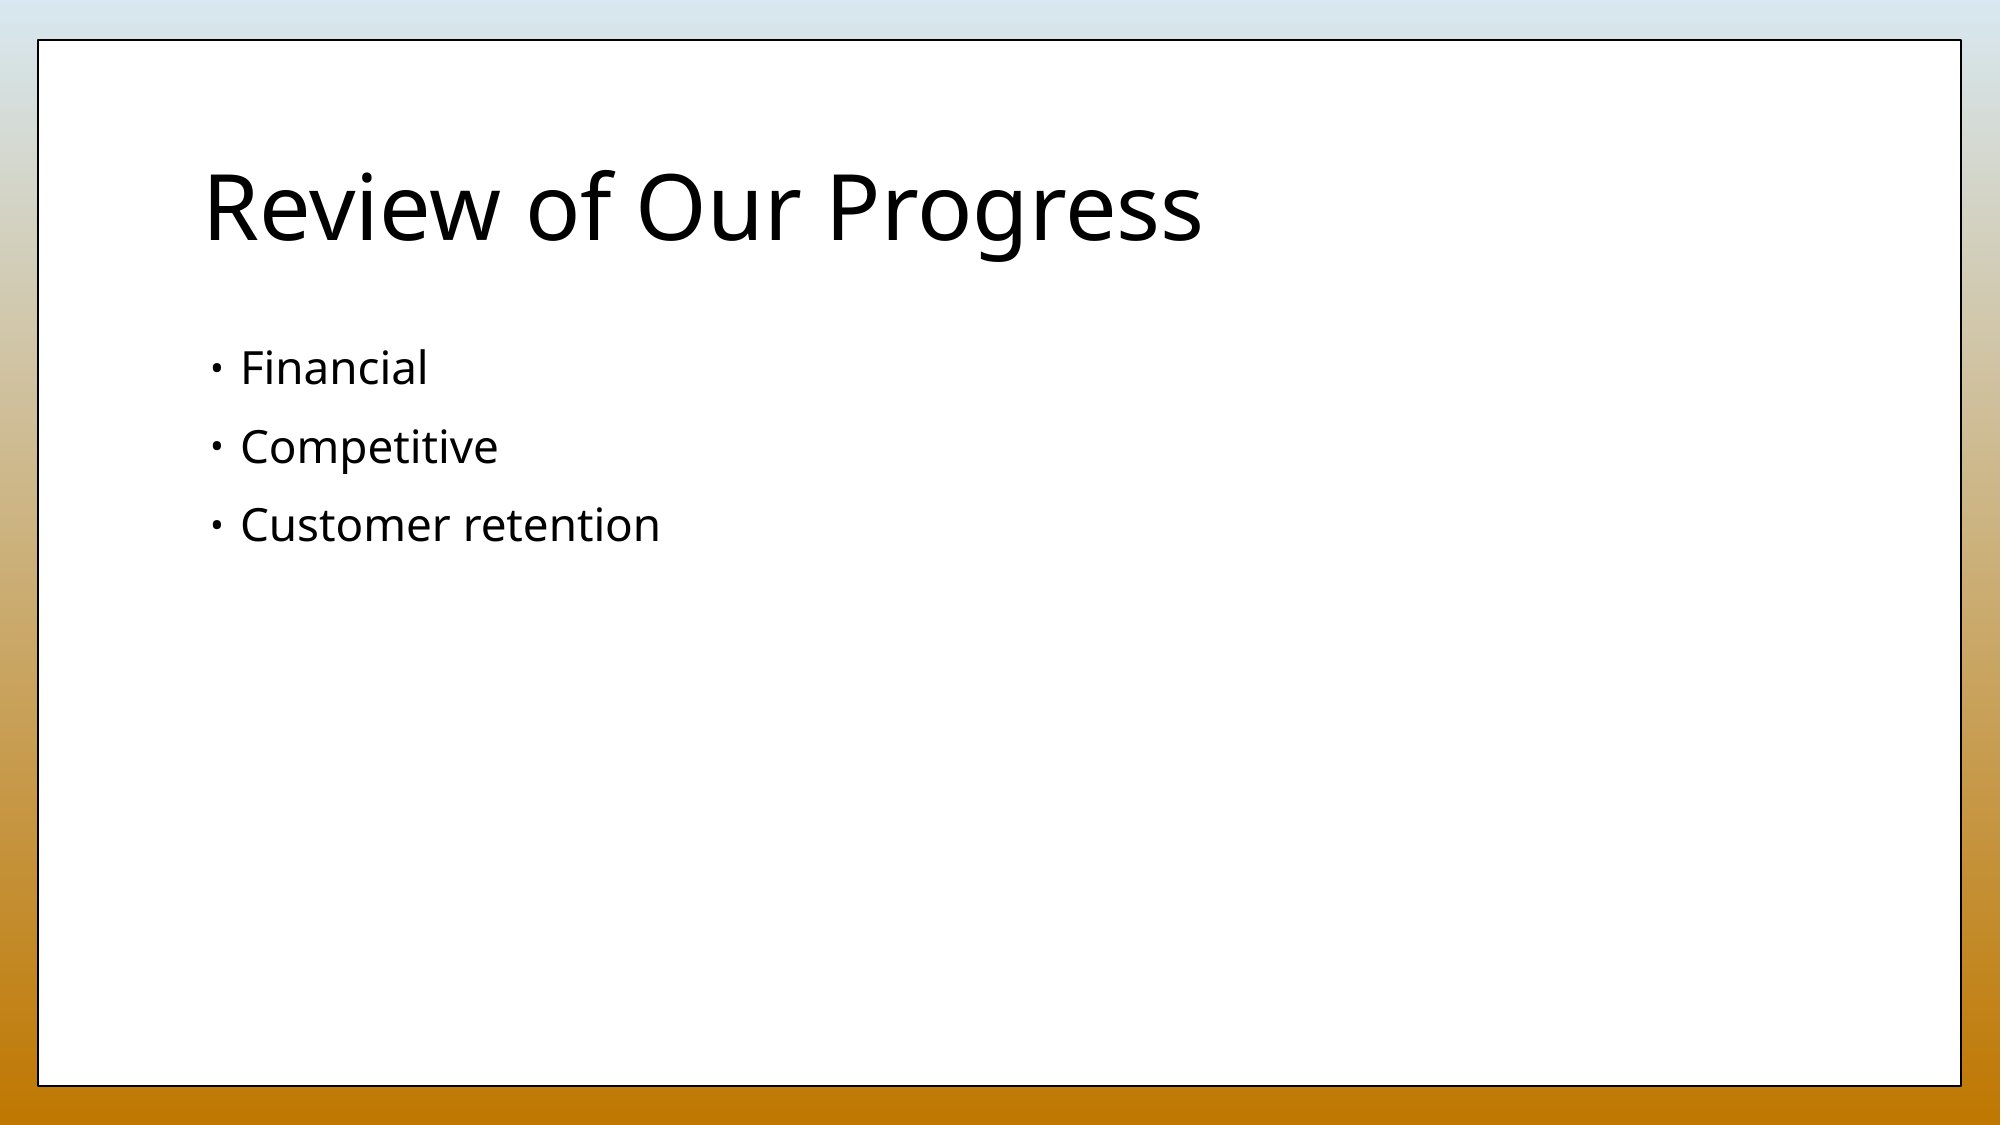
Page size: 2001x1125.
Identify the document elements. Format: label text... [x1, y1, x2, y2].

list Financial Competitive Customer retention [187, 337, 1808, 1000]
title Review of Our Progress [187, 99, 1808, 323]
